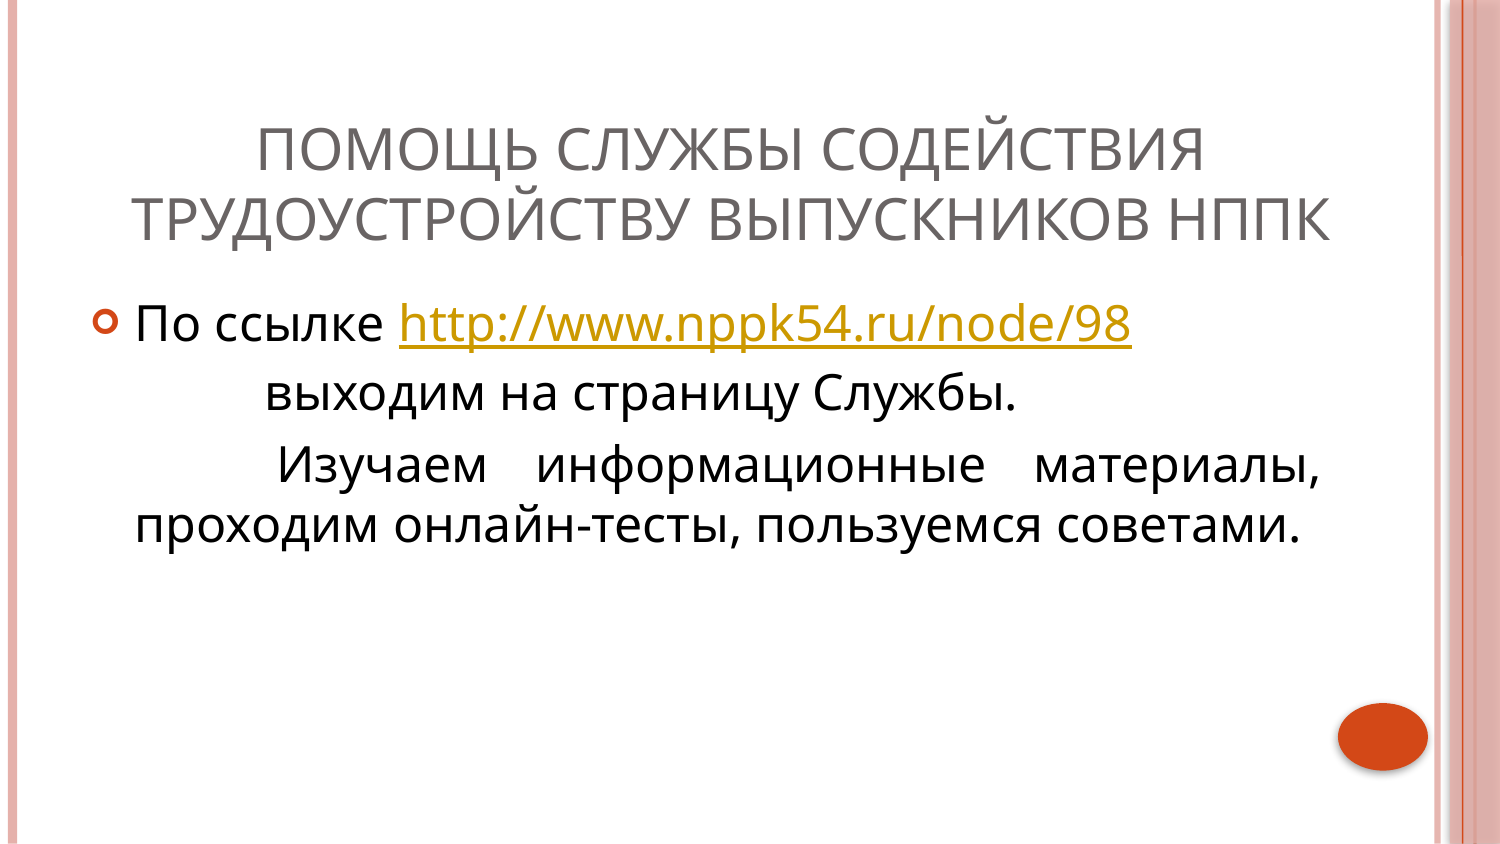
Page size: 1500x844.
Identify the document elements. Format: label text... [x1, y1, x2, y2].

title Помощь Службы содействия трудоустройству выпускников НППК [75, 46, 1388, 260]
list По ссылке http://www.nppk54.ru/node/98 выходим на страницу Службы. Изучаем информационные материалы, проходим онлайн-тесты, пользуемся советами. [75, 284, 1338, 797]
